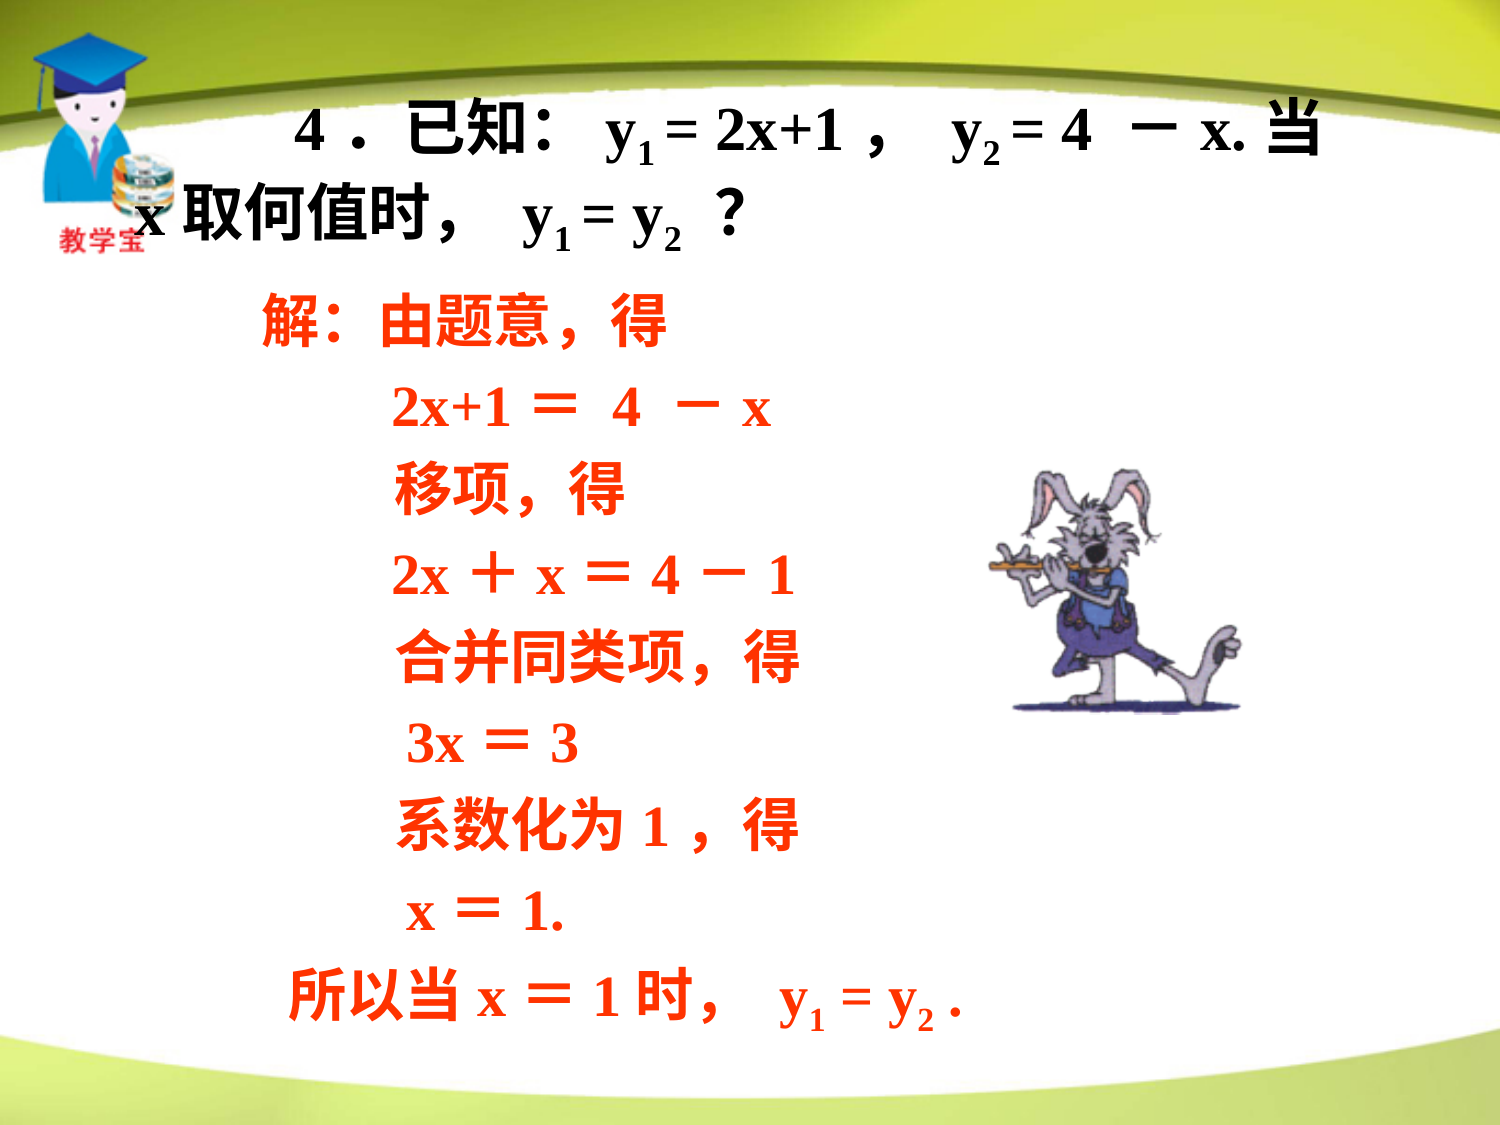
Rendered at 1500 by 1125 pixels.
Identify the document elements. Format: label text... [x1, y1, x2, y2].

text_box 解：由题意，得 2x+1＝ 4 －x 移项，得 2x＋x＝4－1 合并同类项，得 3x＝3 系数化为1，得 x＝1. 所以当x＝1时， y1 = y2 . [246, 263, 1269, 1046]
picture [0, 0, 1500, 1125]
text_box 4．已知：y1 = 2x+1， y2 = 4 －x.当x取何值时， y1 = y2 ？ [120, 76, 1358, 266]
